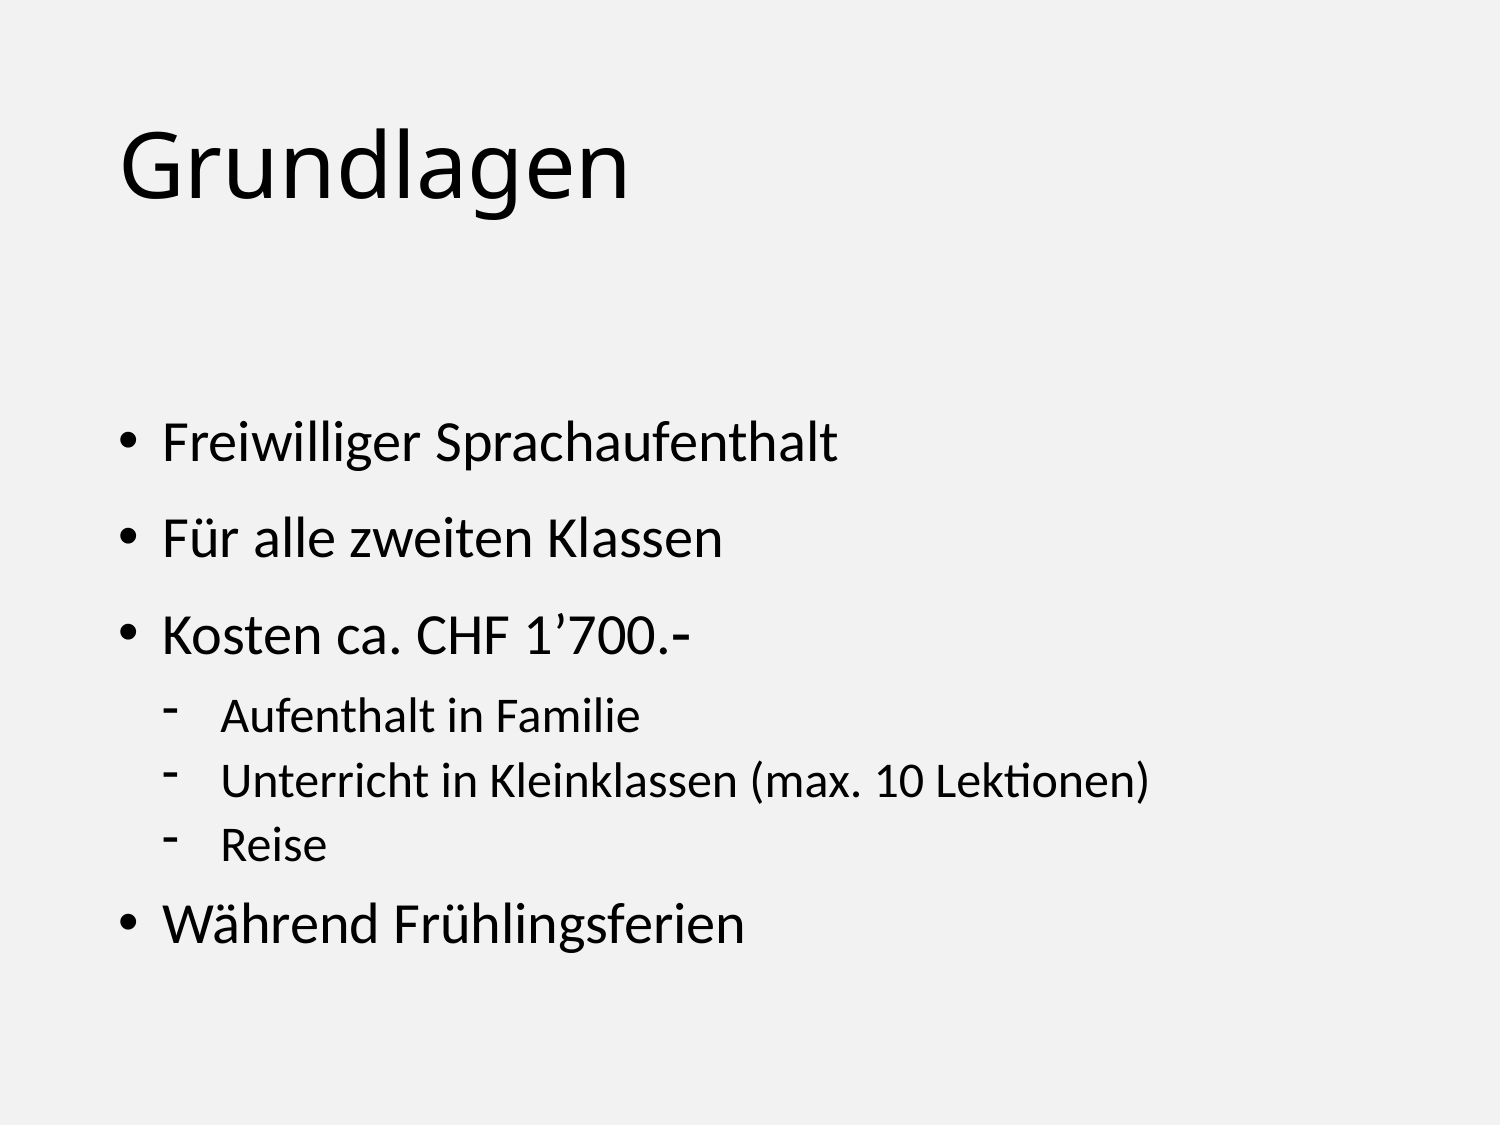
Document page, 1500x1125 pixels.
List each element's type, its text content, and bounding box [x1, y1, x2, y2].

title Grundlagen [103, 59, 1397, 278]
list Freiwilliger Sprachaufenthalt Für alle zweiten Klassen Kosten ca. CHF 1’700. Aufenthalt in Familie Unterricht in Kleinklassen (max. 10 Lektionen) Reise Während Frühlingsferien [103, 403, 1397, 1014]
